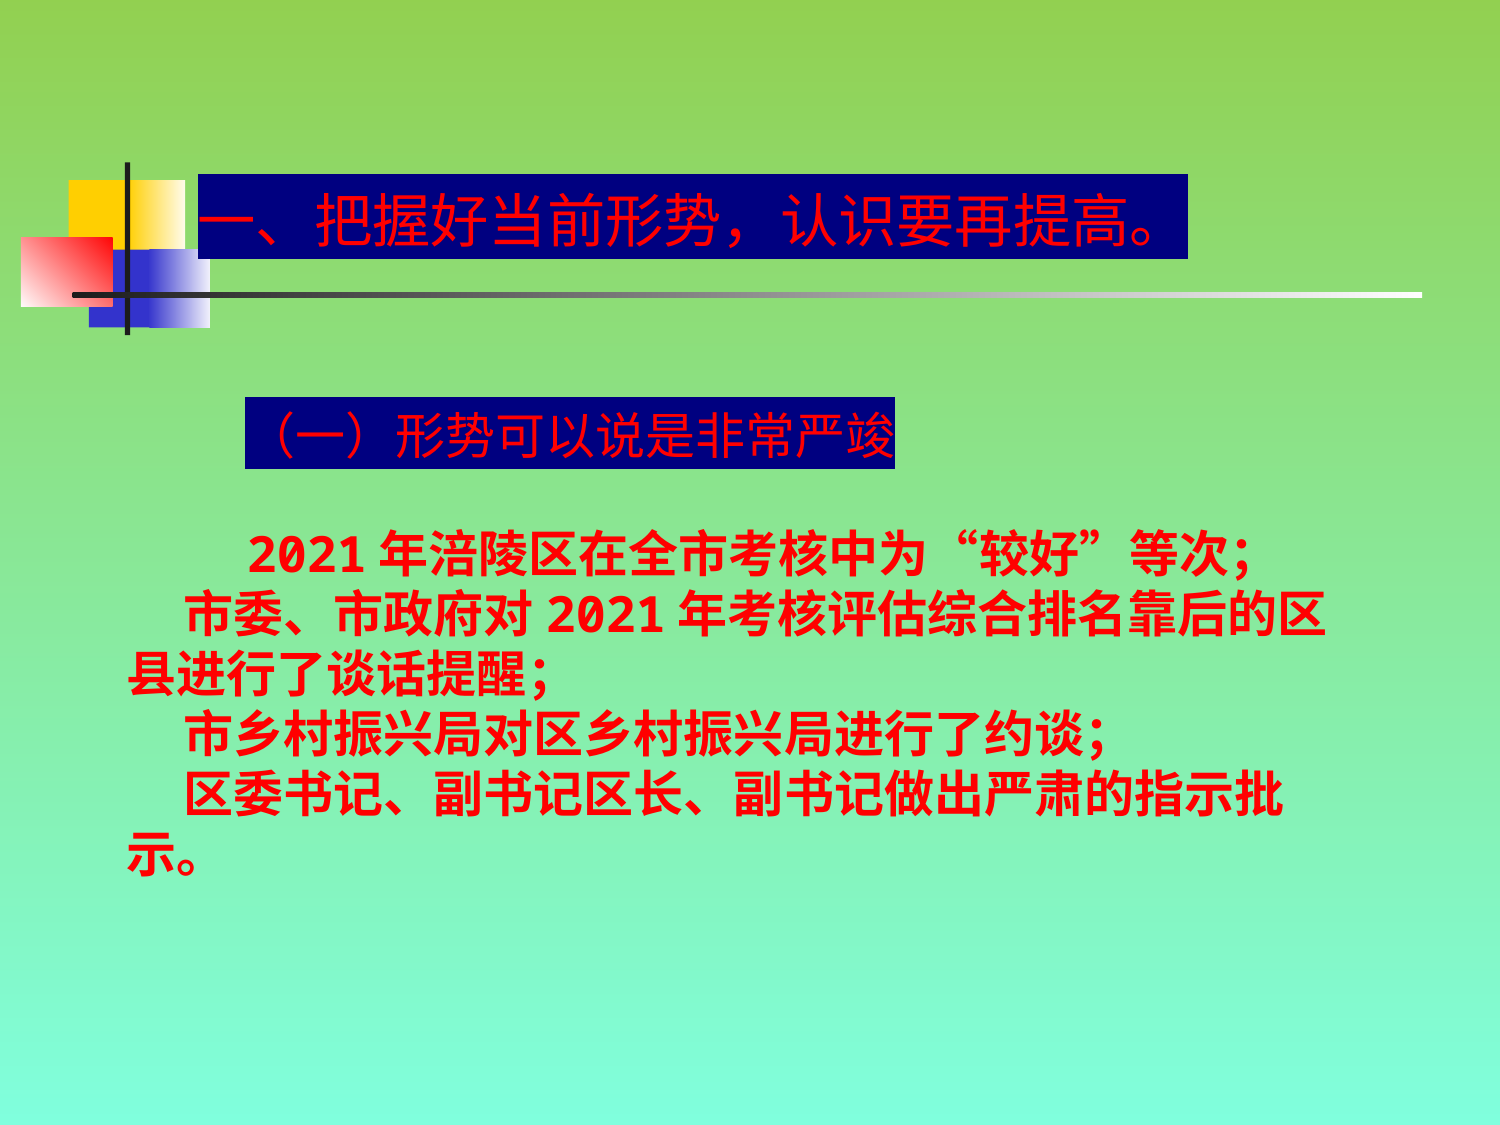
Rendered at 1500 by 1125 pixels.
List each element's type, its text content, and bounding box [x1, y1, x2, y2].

text_box （一）形势可以说是非常严竣 [230, 397, 911, 472]
text_box 2021年涪陵区在全市考核中为“较好”等次； 市委、市政府对2021年考核评估综合排名靠后的区县进行了谈话提醒； 市乡村振兴局对区乡村振兴局进行了约谈； 区委书记、副书记区长、副书记做出严肃的指示批示。 [112, 515, 1388, 1010]
text_box 一、把握好当前形势，认识要再提高。 [183, 184, 1258, 263]
